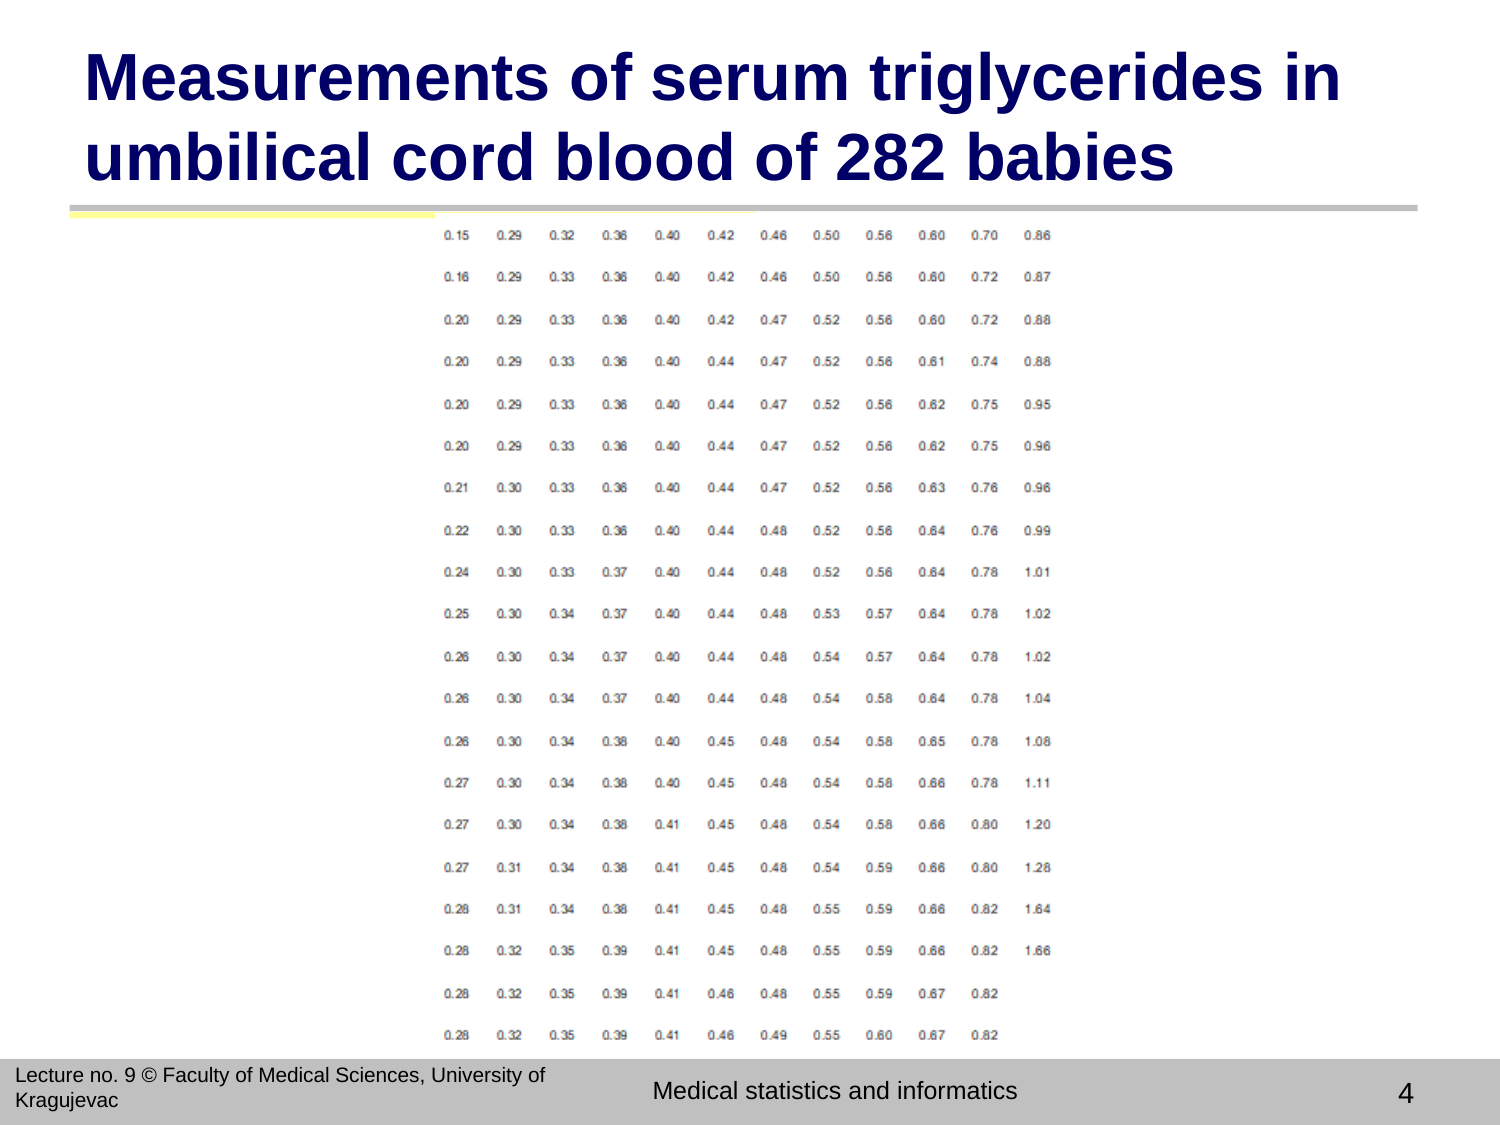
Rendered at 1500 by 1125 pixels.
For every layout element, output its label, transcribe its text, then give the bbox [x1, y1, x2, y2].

footer Medical statistics and informatics [512, 1066, 1160, 1125]
title Measurements of serum triglycerides in umbilical cord blood of 282 babies [69, 19, 1426, 208]
slide_number Lecture no. 9 © Faculty of Medical Sciences, University of Kragujevac [0, 1053, 611, 1108]
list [434, 212, 1071, 1049]
slide_number 4 [1164, 1066, 1430, 1125]
